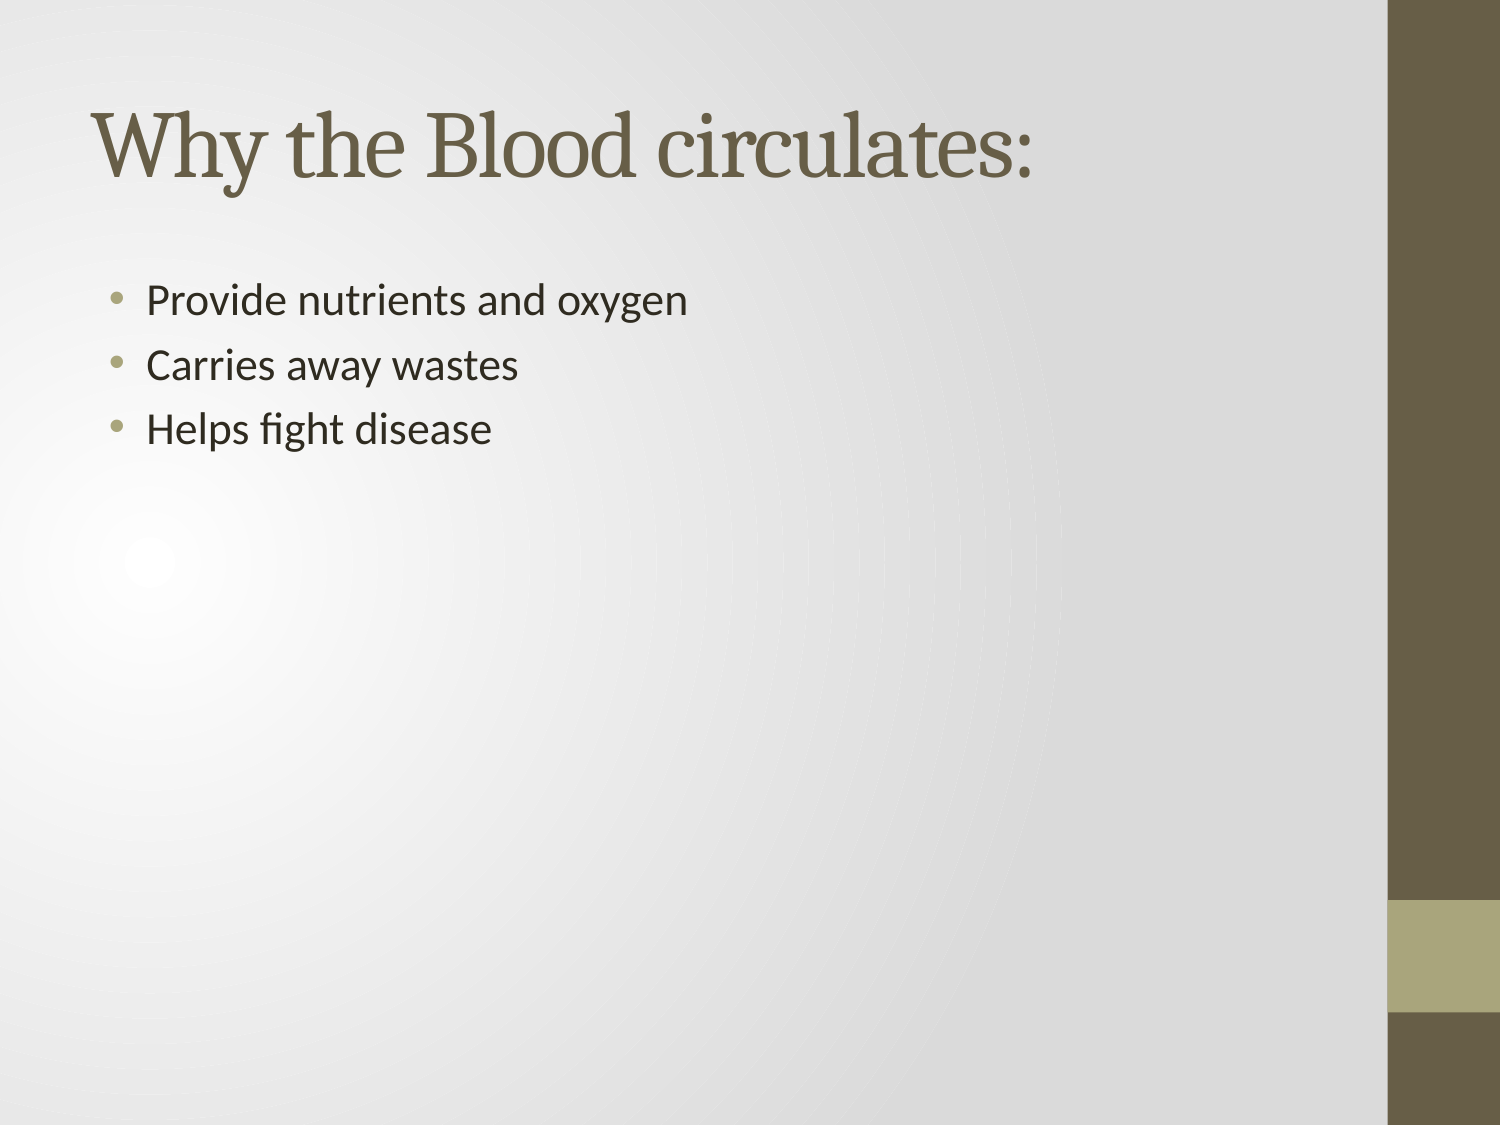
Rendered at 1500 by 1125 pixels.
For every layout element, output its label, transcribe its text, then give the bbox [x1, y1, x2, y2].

list Provide nutrients and oxygen Carries away wastes Helps fight disease [75, 262, 1325, 1050]
title Why the Blood circulates: [75, 45, 1325, 233]
